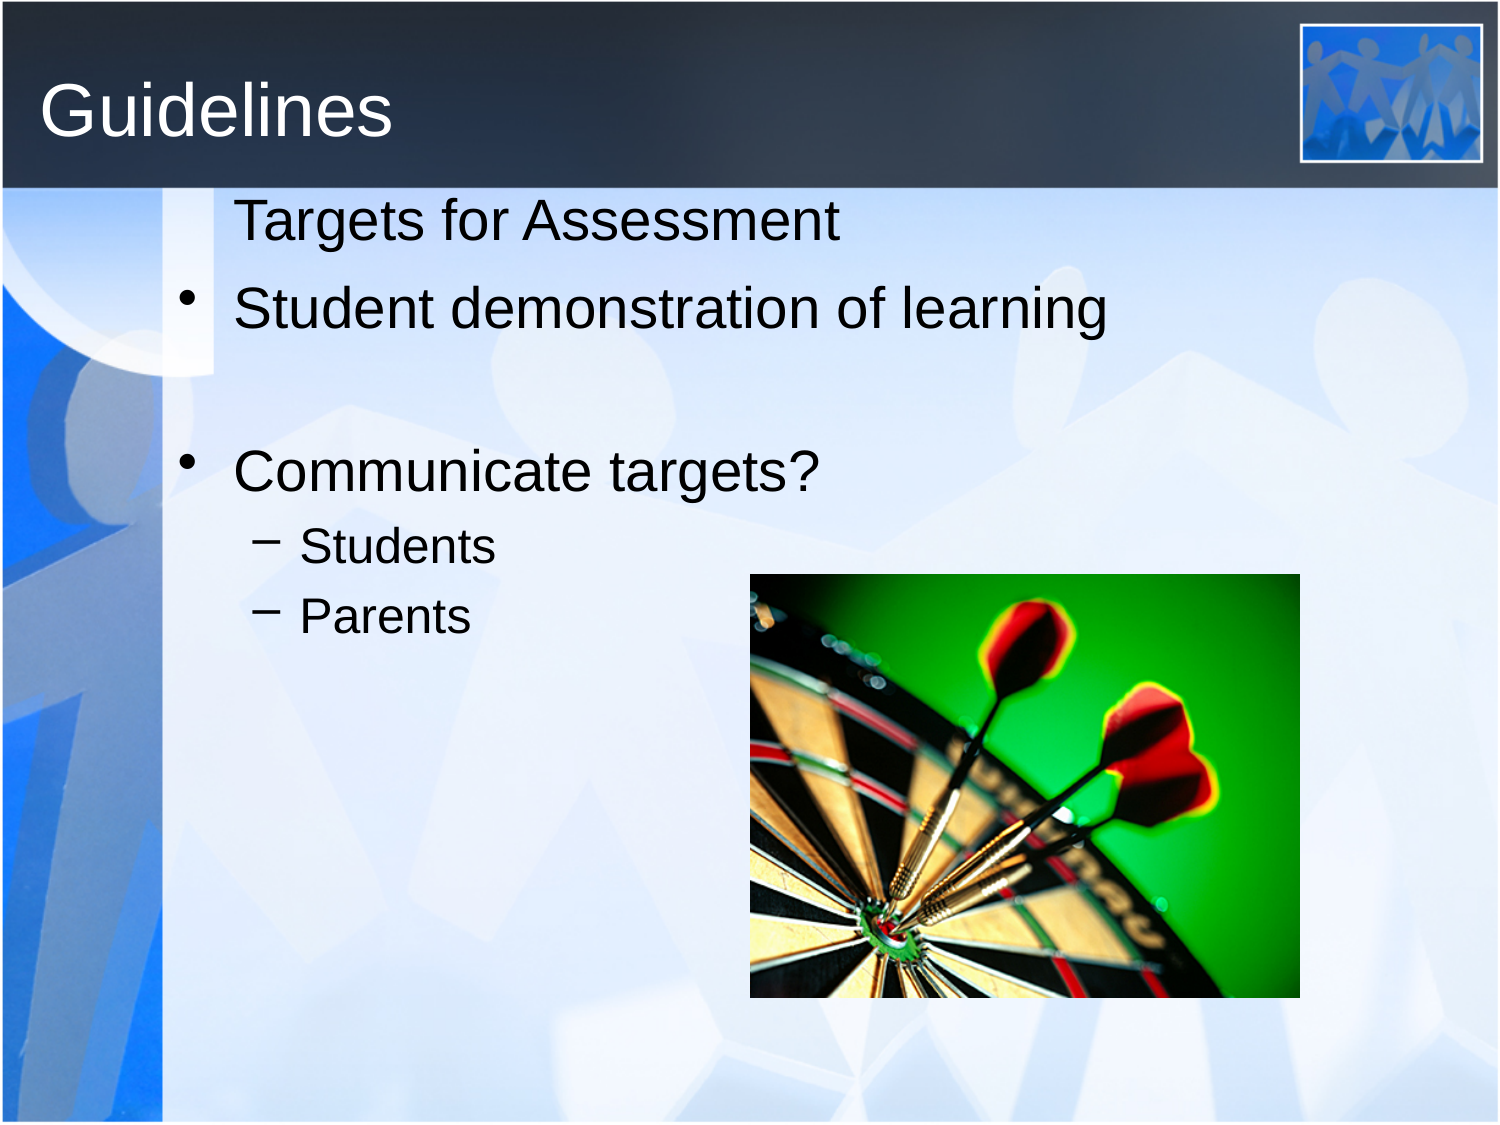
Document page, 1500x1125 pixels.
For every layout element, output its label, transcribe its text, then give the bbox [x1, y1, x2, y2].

picture [0, 0, 1500, 1125]
text_box Targets for Assessment [212, 174, 863, 260]
list Student demonstration of learning Communicate targets? Students Parents [162, 262, 1475, 1013]
title Guidelines [24, 37, 1475, 175]
